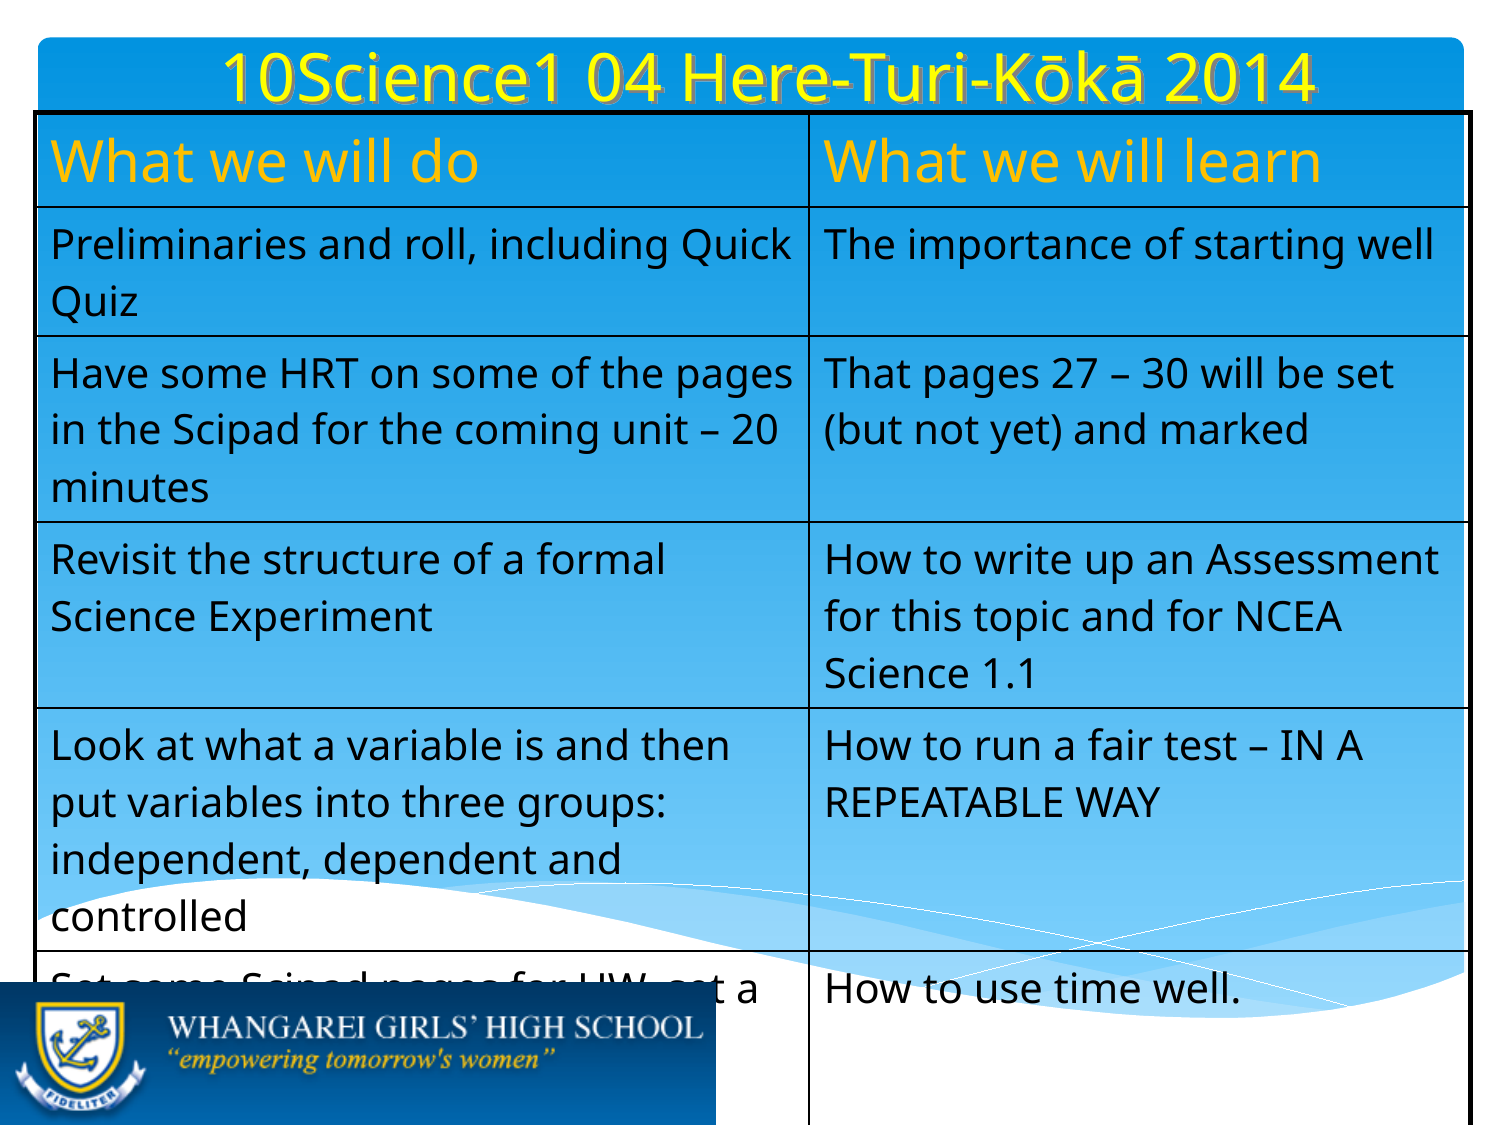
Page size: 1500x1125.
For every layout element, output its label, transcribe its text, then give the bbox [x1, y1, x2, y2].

table_cell The importance of starting well [810, 208, 1468, 335]
table_header What we will learn [810, 115, 1468, 206]
table_header What we will do [37, 115, 808, 206]
table_cell Revisit the structure of a formal Science Experiment [37, 523, 808, 707]
table_cell How to run a fair test – IN A REPEATABLE WAY [810, 709, 1468, 950]
table_cell Look at what a variable is and then put variables into three groups: independent, dependent and controlled [37, 709, 808, 950]
picture [0, 982, 716, 1125]
table_cell That pages 27 – 30 will be set (but not yet) and marked [810, 337, 1468, 521]
table_cell Preliminaries and roll, including Quick Quiz [37, 208, 808, 335]
table_cell How to write up an Assessment for this topic and for NCEA Science 1.1 [810, 523, 1468, 707]
table_cell How to use time well. [810, 952, 1468, 1125]
table_cell Set some Scipad pages for HW, set a due date and have some time on marking and HRT. [37, 952, 808, 1125]
text_box 10Science1 04 Here-Turi-Kōkā 2014 [162, 24, 1375, 110]
table_cell Have some HRT on some of the pages in the Scipad for the coming unit – 20 minutes [37, 337, 808, 521]
